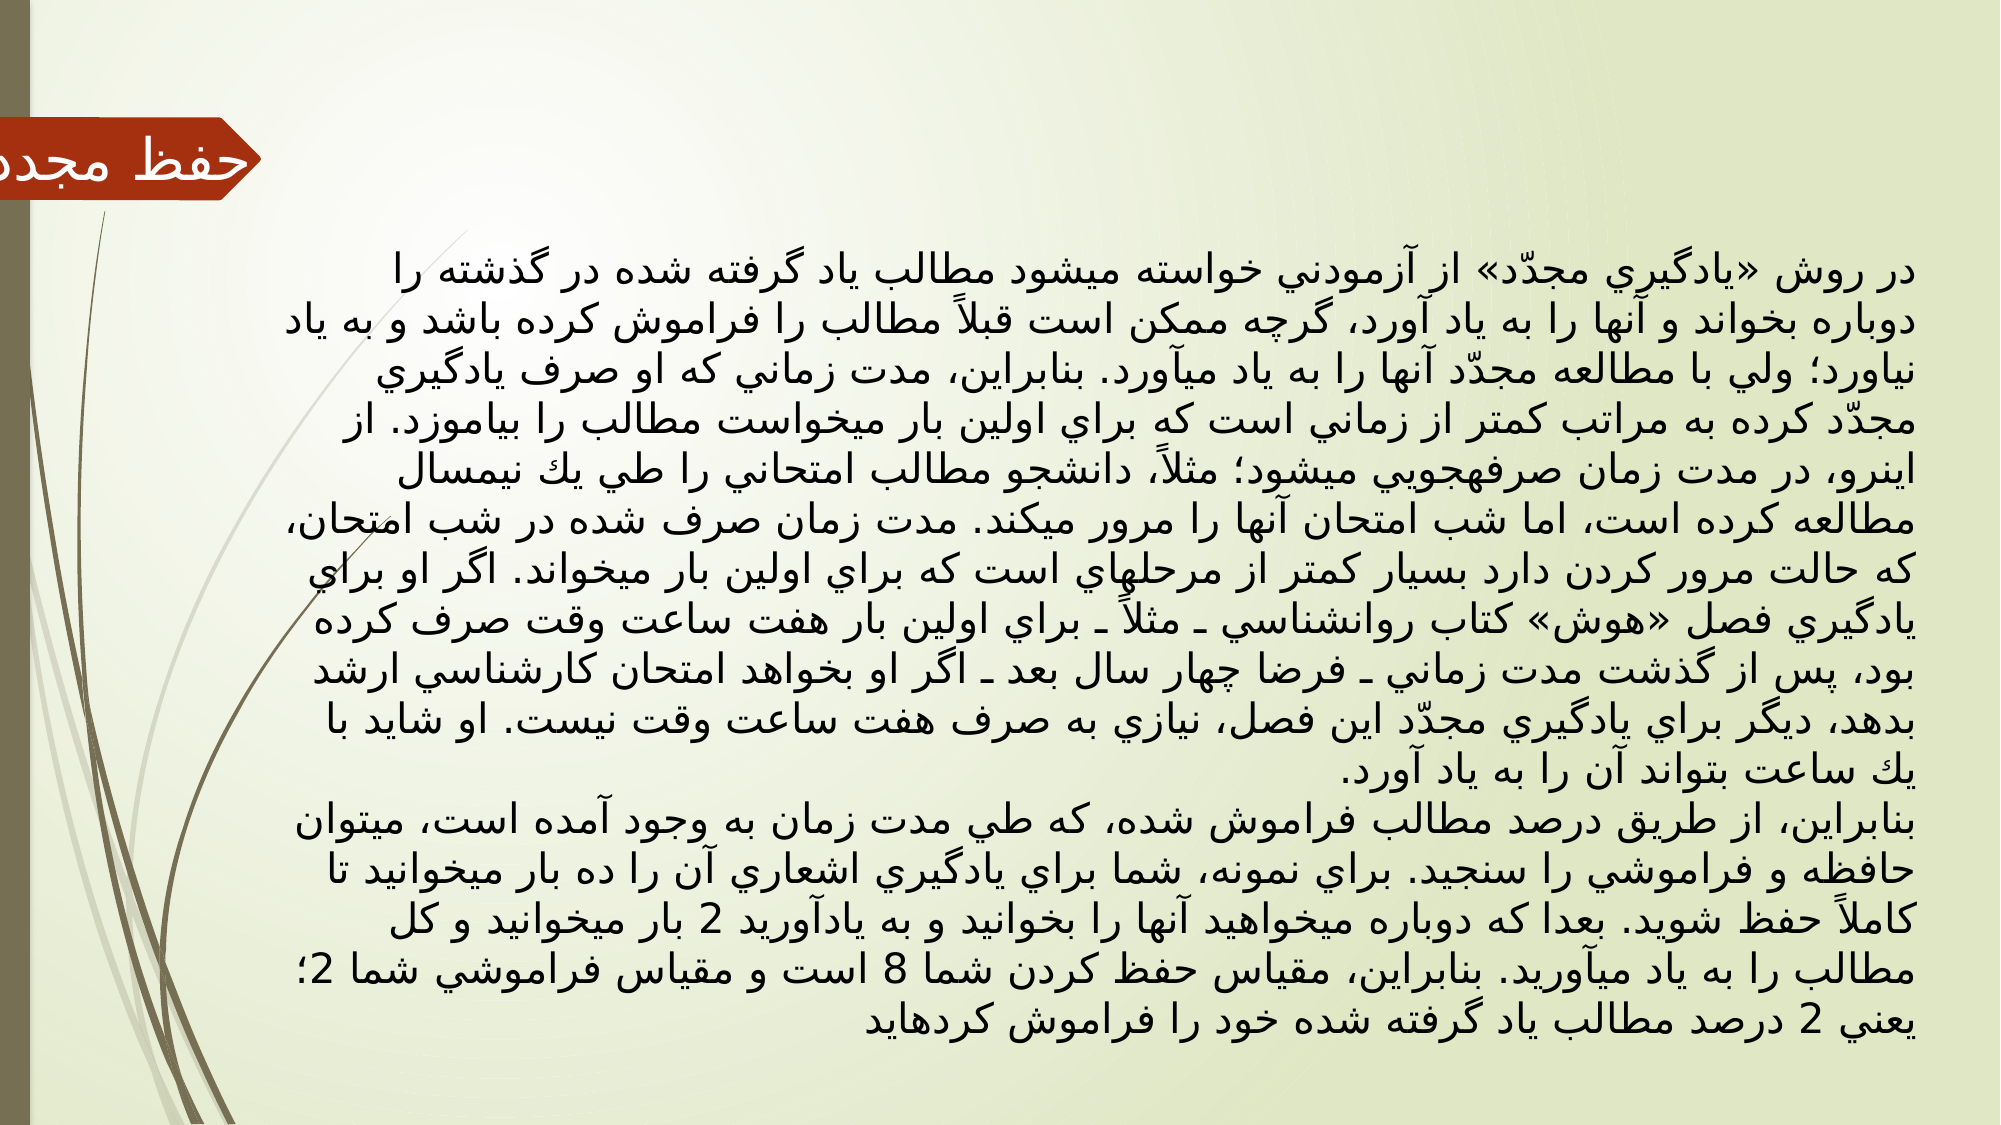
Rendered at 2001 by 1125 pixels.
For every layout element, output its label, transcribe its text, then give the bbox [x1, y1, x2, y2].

text_box در روش «يادگيري مجدّد» از آزمودني خواسته مي‏شود مطالب ياد گرفته شده در گذشته را دوباره بخواند و آنها را به ياد آورد، گرچه ممكن است قبلاً مطالب را فراموش كرده باشد و به ياد نياورد؛ ولي با مطالعه مجدّد آنها را به ياد مي‏آورد. بنابراين، مدت زماني كه او صرف يادگيري مجدّد كرده به مراتب كمتر از زماني است كه براي اولين بار مي‏خواست مطالب را بياموزد. از اين‏رو، در مدت زمان صرفه‏جويي مي‏شود؛ مثلاً، دانشجو مطالب امتحاني را طي يك نيم‏سال مطالعه كرده است، اما شب امتحان آنها را مرور مي‏كند. مدت زمان صرف شده در شب امتحان، كه حالت مرور كردن دارد بسيار كمتر از مرحله‏اي است كه براي اولين بار مي‏خواند. اگر او براي يادگيري فصل «هوش» كتاب روان‏شناسي ـ مثلاً ـ براي اولين بار هفت ساعت وقت صرف كرده بود، پس از گذشت مدت زماني ـ فرضا چهار سال بعد ـ اگر او بخواهد امتحان كارشناسي ارشد بدهد، ديگر براي يادگيري مجدّد اين فصل، نيازي به صرف هفت ساعت وقت نيست. او شايد با يك ساعت بتواند آن را به ياد آورد. بنابراين، از طريق درصد مطالب فراموش شده، كه طي مدت زمان به وجود آمده است، مي‏توان حافظه و فراموشي را سنجيد. براي نمونه، شما براي يادگيري اشعاري آن را ده بار مي‏خوانيد تا كاملاً حفظ شويد. بعدا كه دوباره مي‏خواهيد آنها را بخوانيد و به يادآوريد 2 بار مي‏خوانيد و كل مطالب را به ياد مي‏آوريد. بنابراين، مقياس حفظ كردن شما 8 است و مقياس فراموشي شما 2؛ يعني 2 درصد مطالب ياد گرفته شده خود را فراموش كرده‏ايد [265, 234, 1933, 1050]
text_box حفظ مجدد [0, 115, 268, 200]
